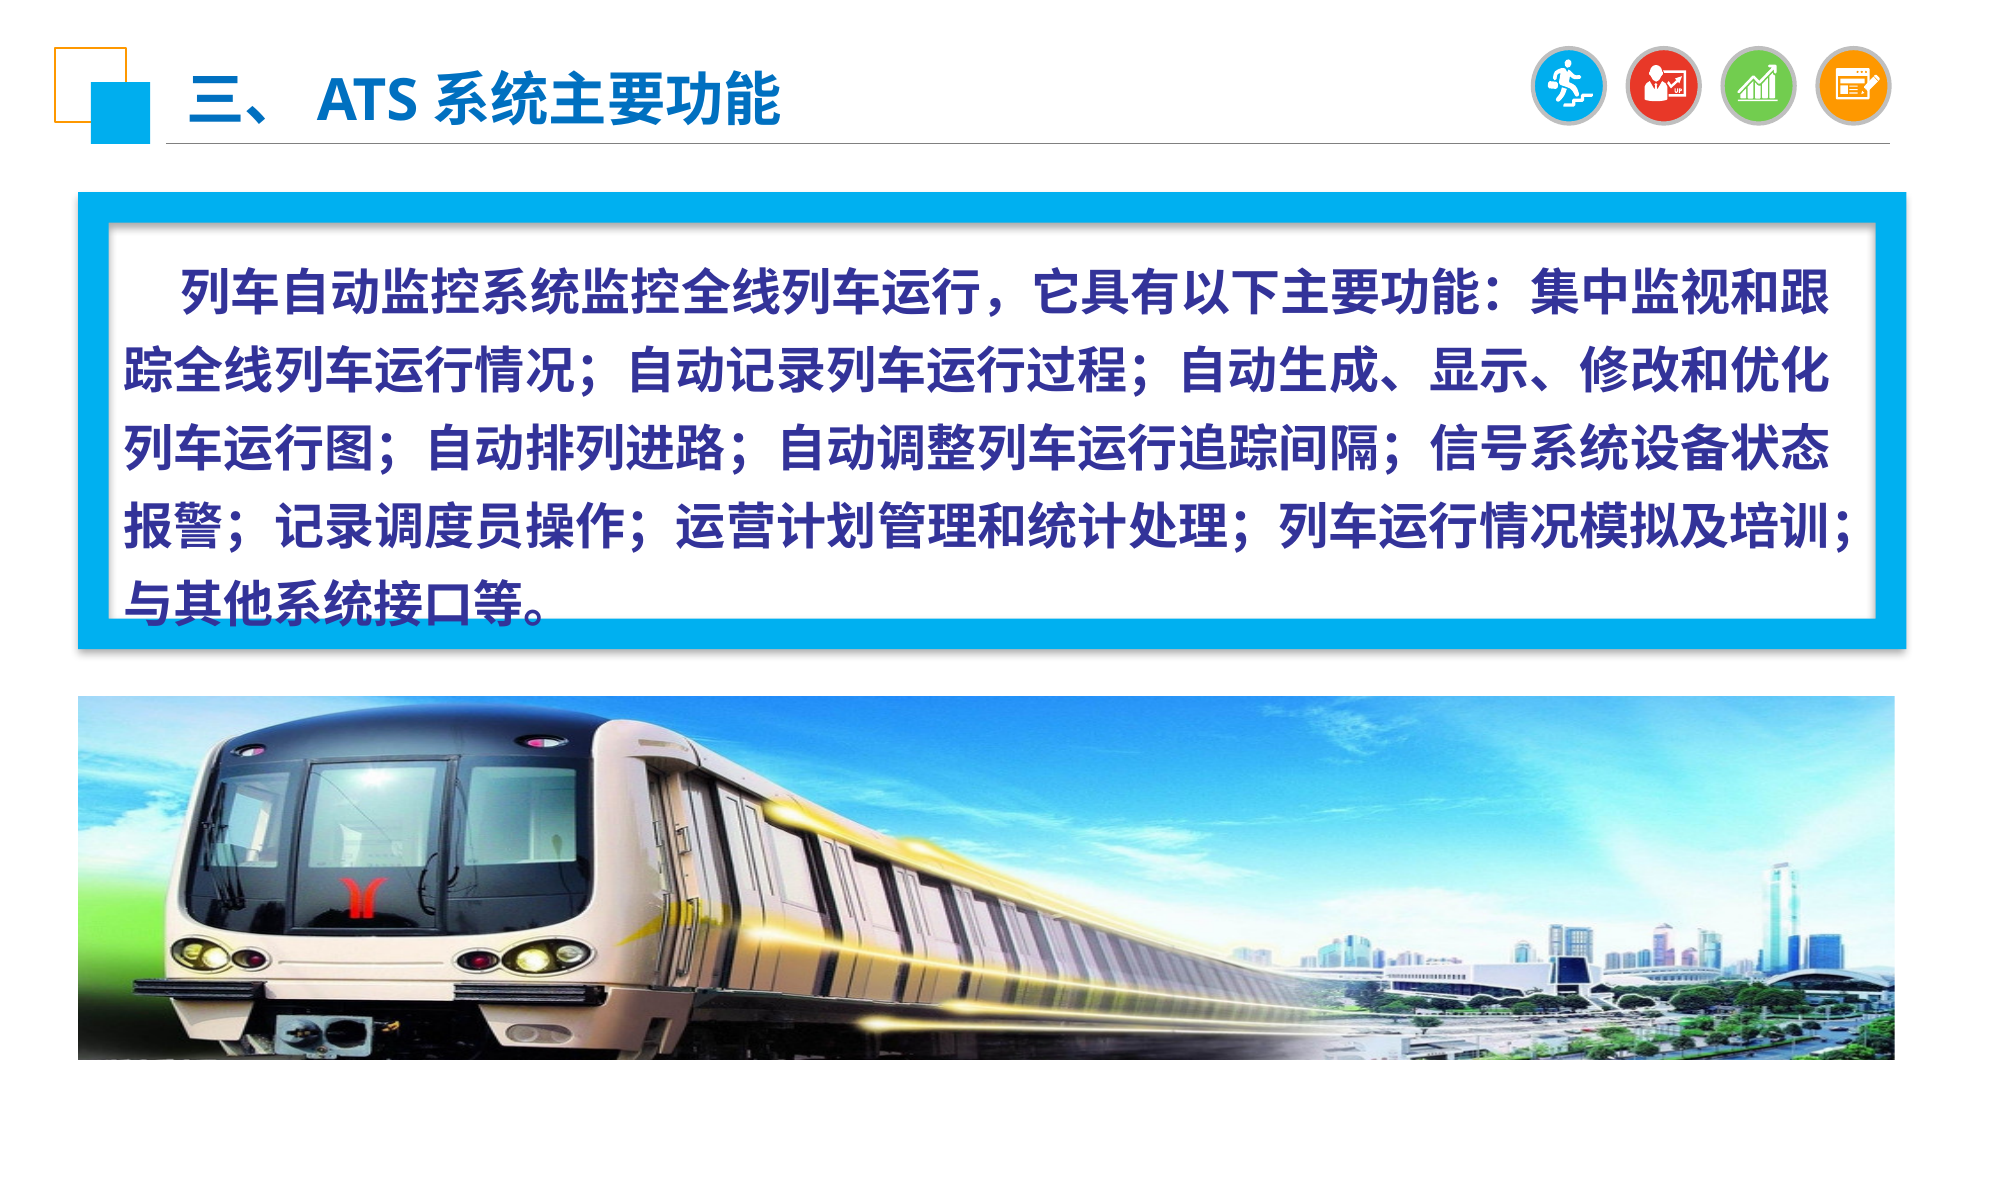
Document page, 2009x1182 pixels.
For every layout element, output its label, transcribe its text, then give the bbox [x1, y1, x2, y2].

picture [77, 695, 1895, 1060]
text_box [77, 191, 1907, 650]
text_box 三、ATS系统主要功能 [165, 51, 803, 142]
